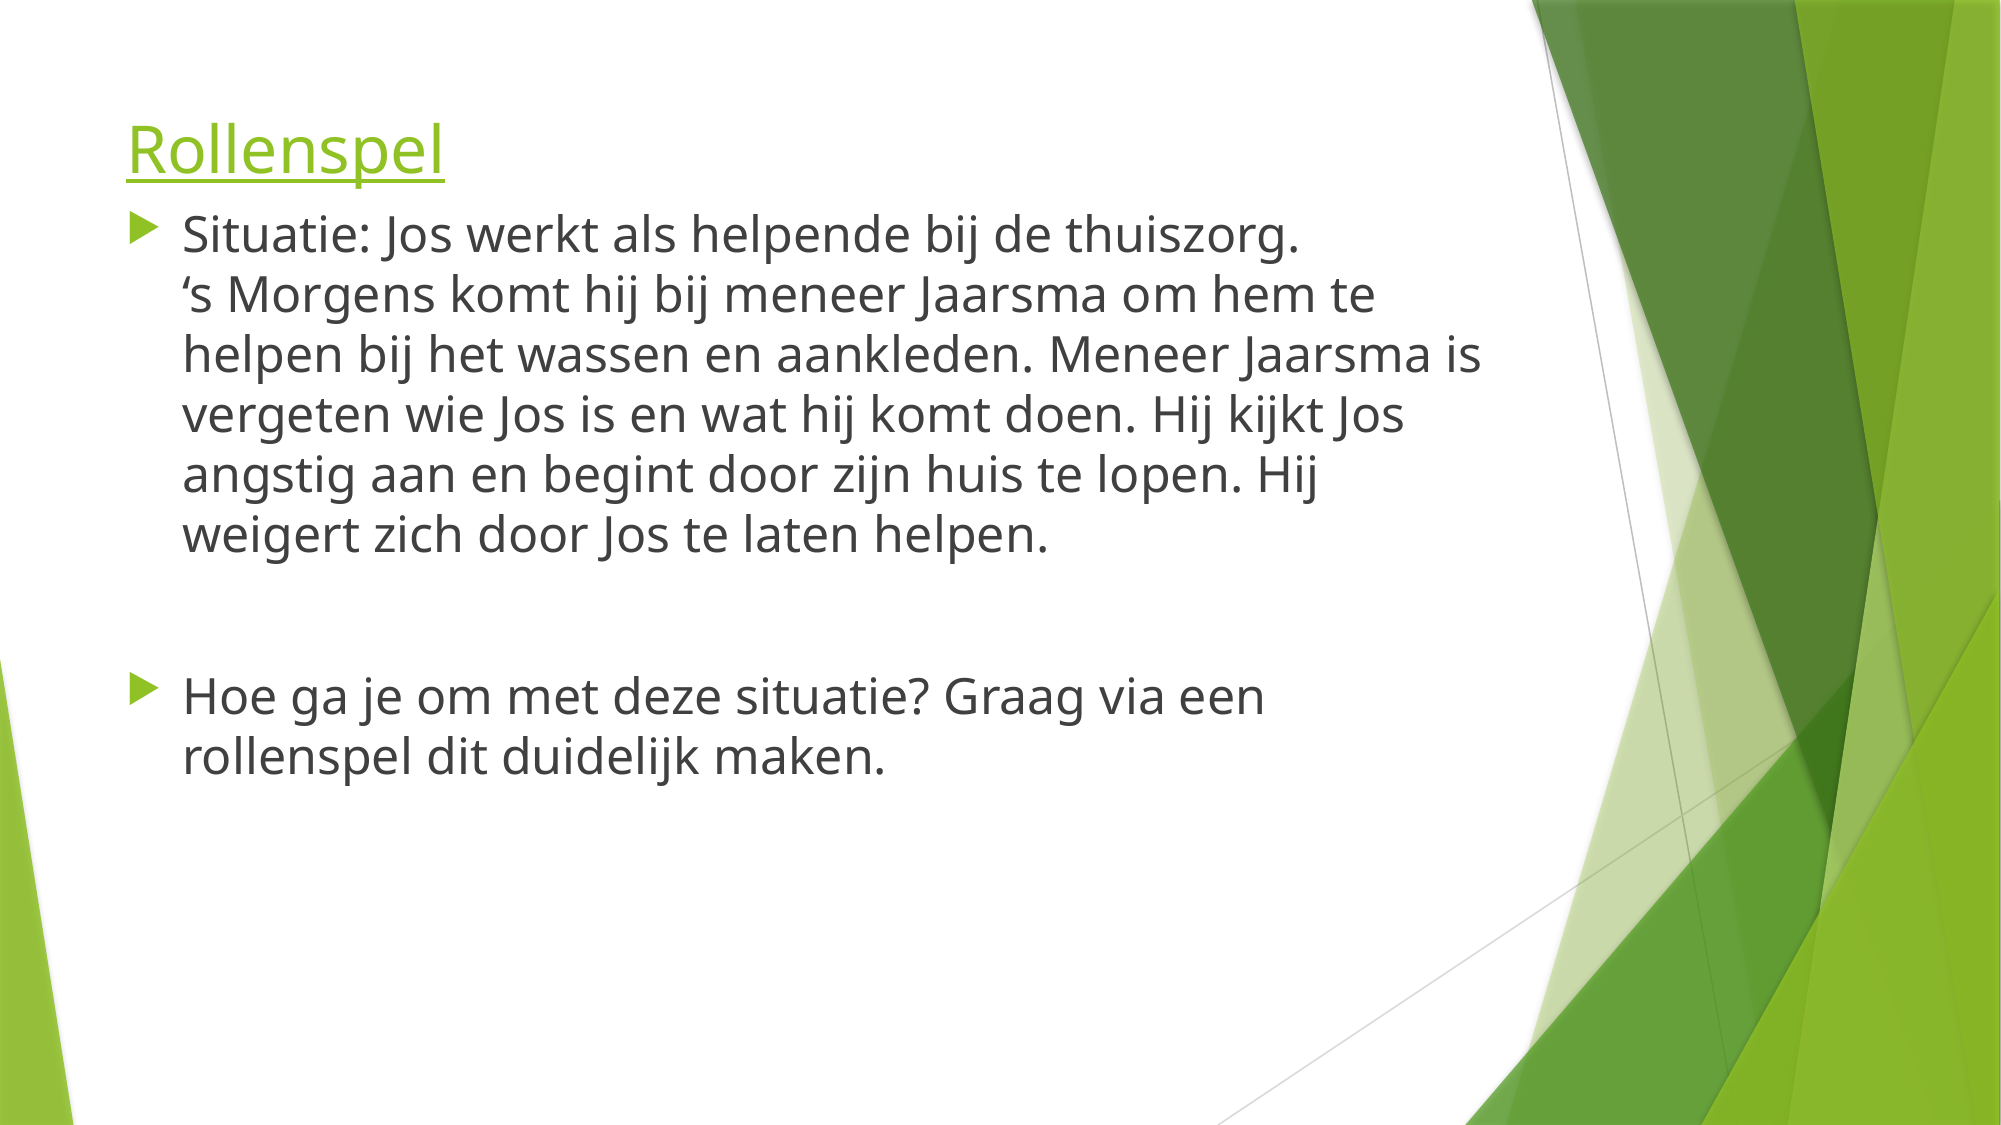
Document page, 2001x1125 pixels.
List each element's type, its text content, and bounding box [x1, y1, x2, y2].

title Rollenspel [111, 99, 1522, 195]
list Situatie: Jos werkt als helpende bij de thuiszorg. ‘s Morgens komt hij bij meneer Jaarsma om hem te helpen bij het wassen en aankleden. Meneer Jaarsma is vergeten wie Jos is en wat hij komt doen. Hij kijkt Jos angstig aan en begint door zijn huis te lopen. Hij weigert zich door Jos te laten helpen. Hoe ga je om met deze situatie? Graag via een rollenspel dit duidelijk maken. [111, 195, 1522, 992]
